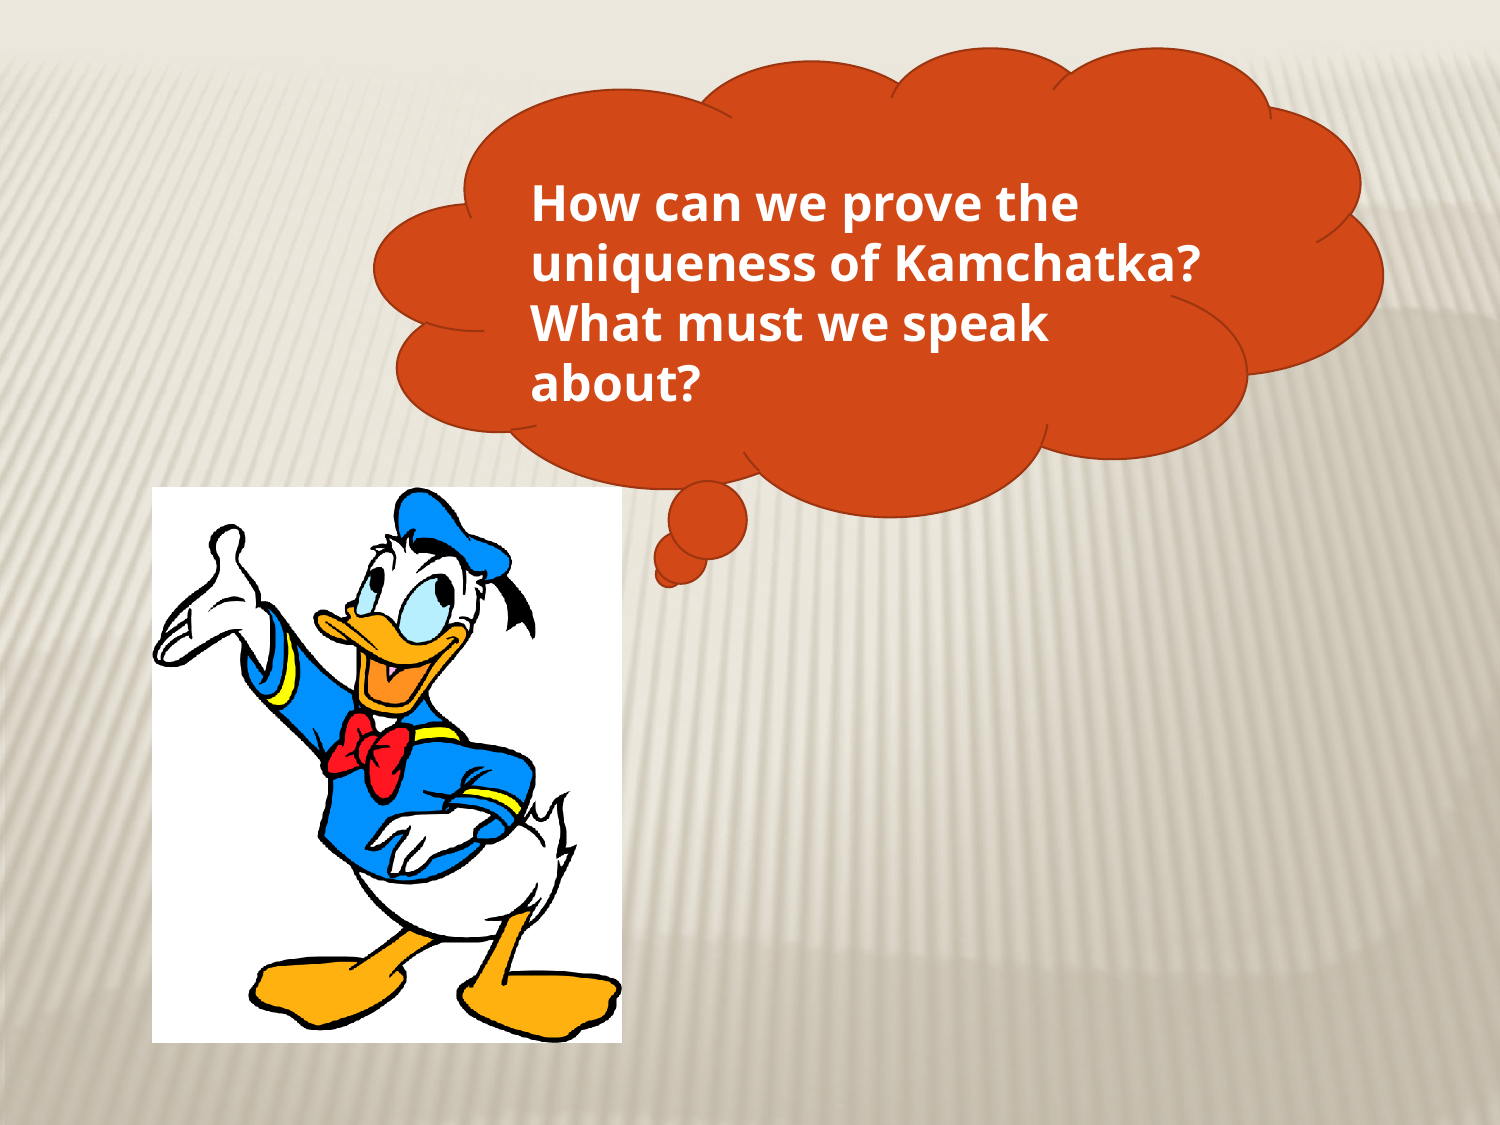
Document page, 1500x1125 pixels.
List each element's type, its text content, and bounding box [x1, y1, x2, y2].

text_box [373, 47, 1385, 589]
picture [152, 487, 622, 1043]
text_box How can we prove the uniqueness of Kamchatka? What must we speak about? [515, 163, 1219, 419]
